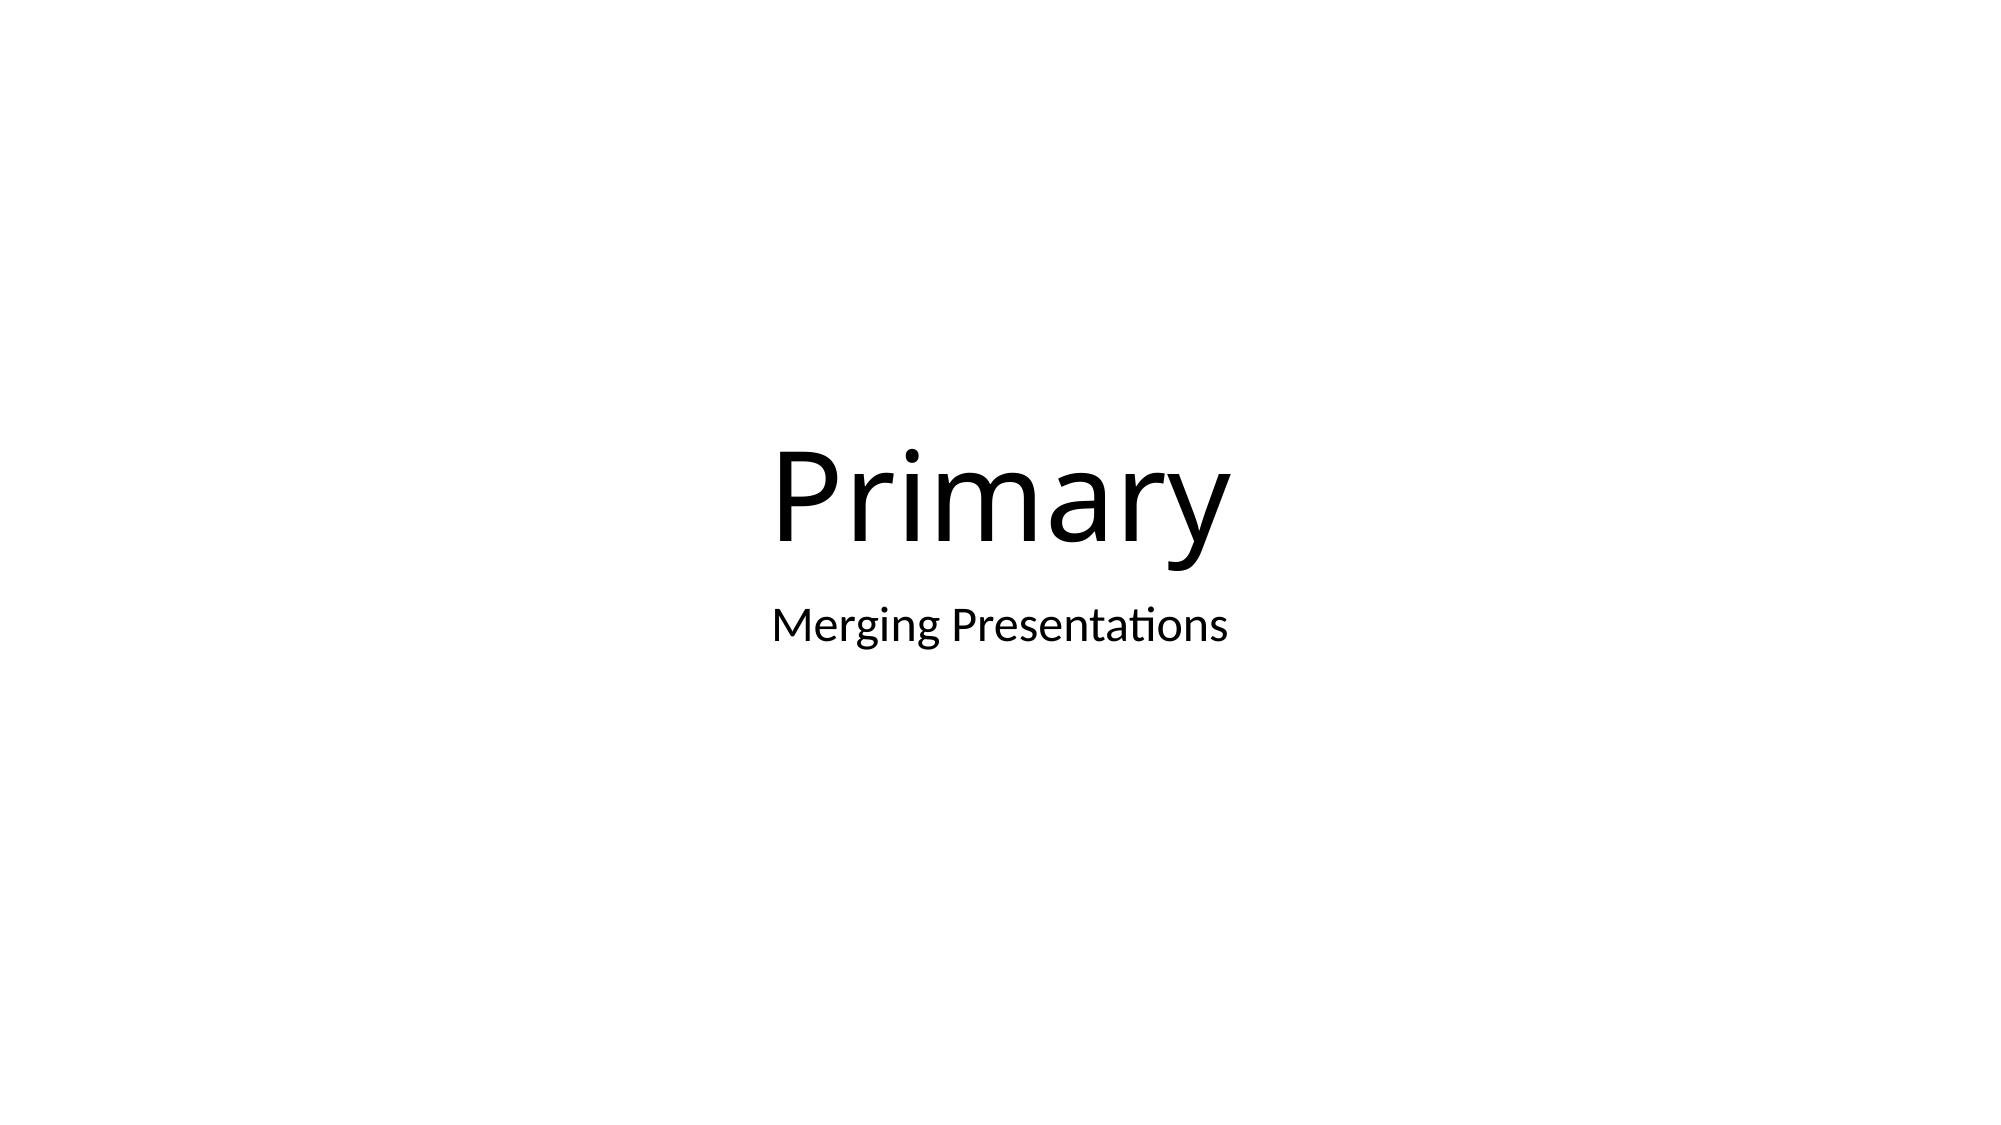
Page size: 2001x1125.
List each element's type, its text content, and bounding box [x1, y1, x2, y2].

title Primary [249, 184, 1750, 576]
subtitle Merging Presentations [249, 590, 1750, 863]
